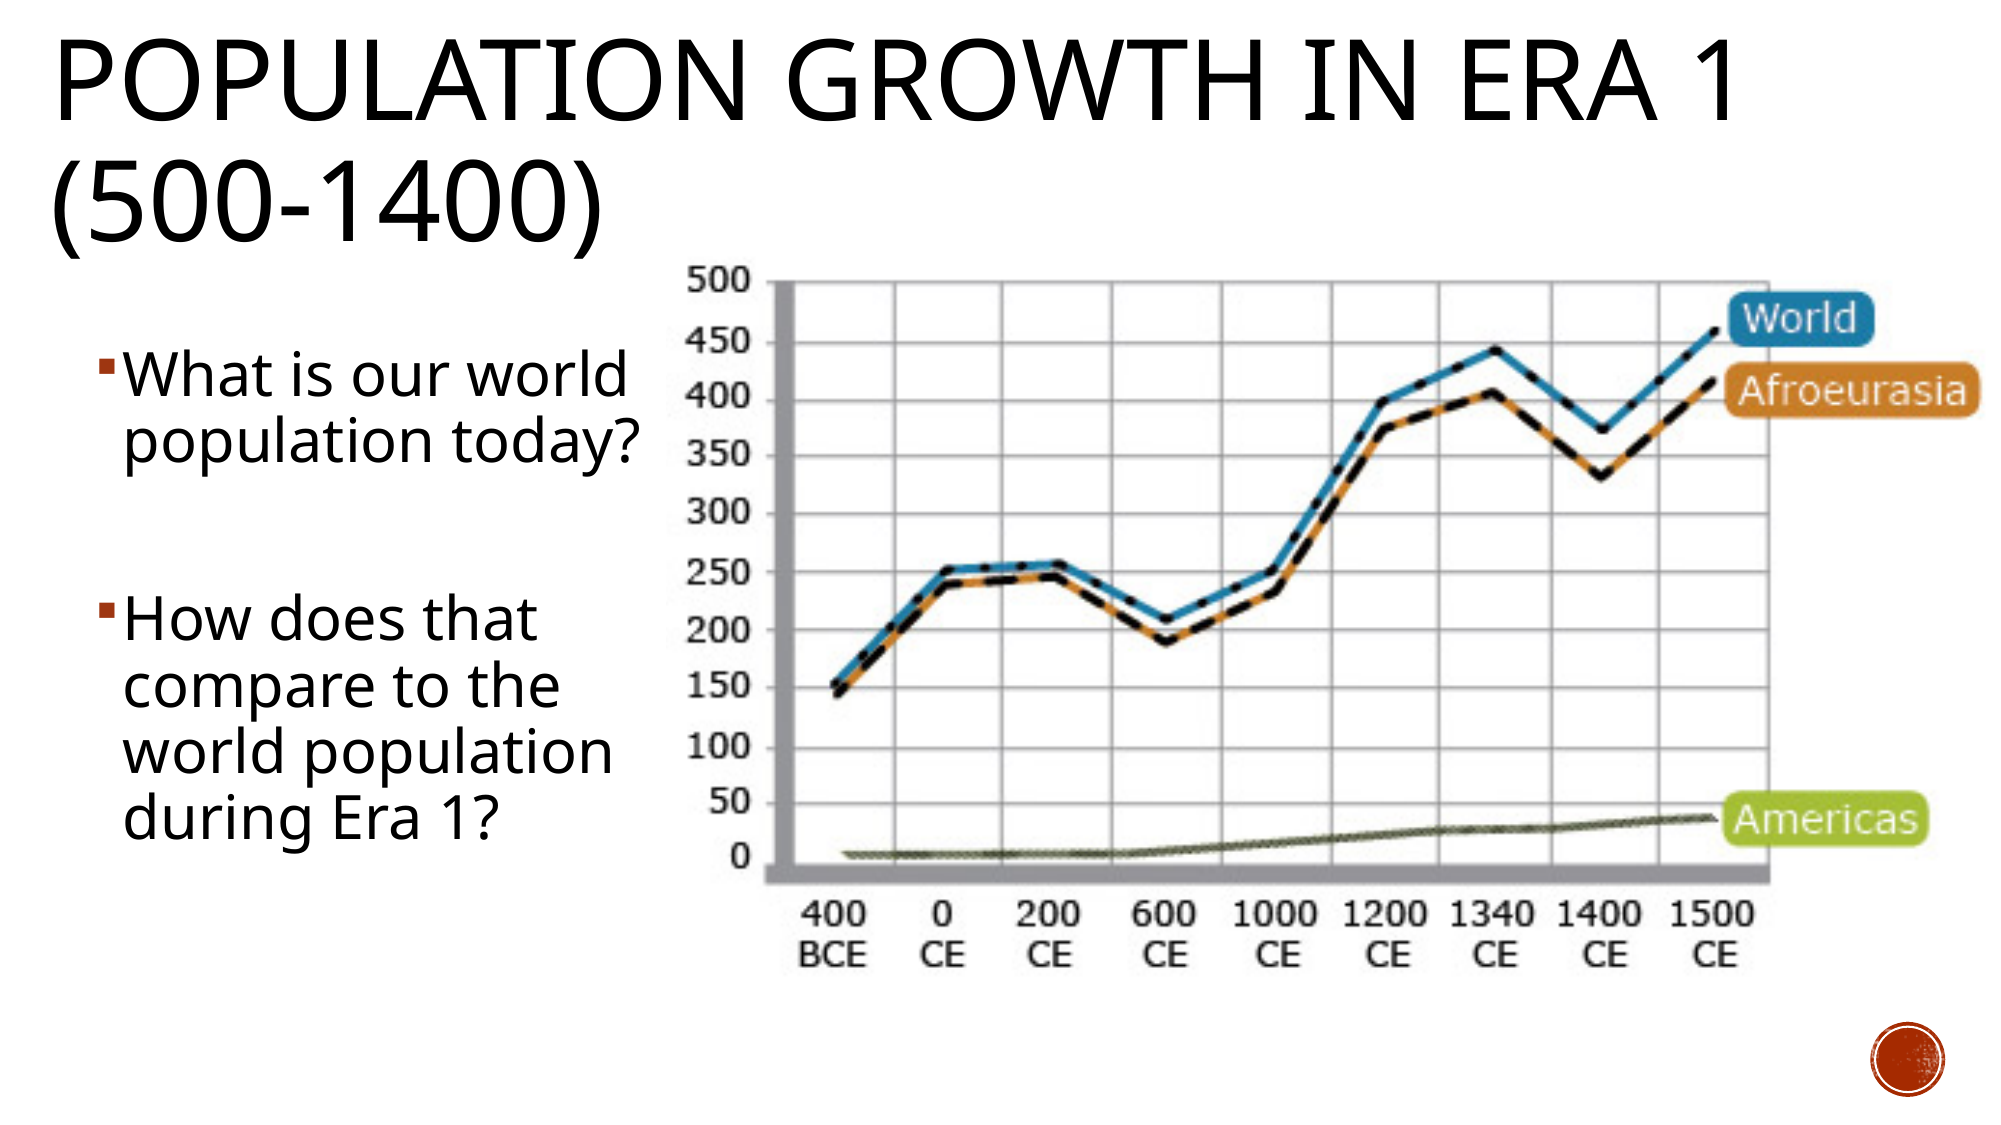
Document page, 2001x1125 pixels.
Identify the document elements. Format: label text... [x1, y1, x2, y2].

title Population growth in era 1 (500-1400) [35, 0, 1948, 290]
list What is our world population today? How does that compare to the world population during Era 1? [80, 335, 667, 1013]
picture [666, 235, 2000, 991]
